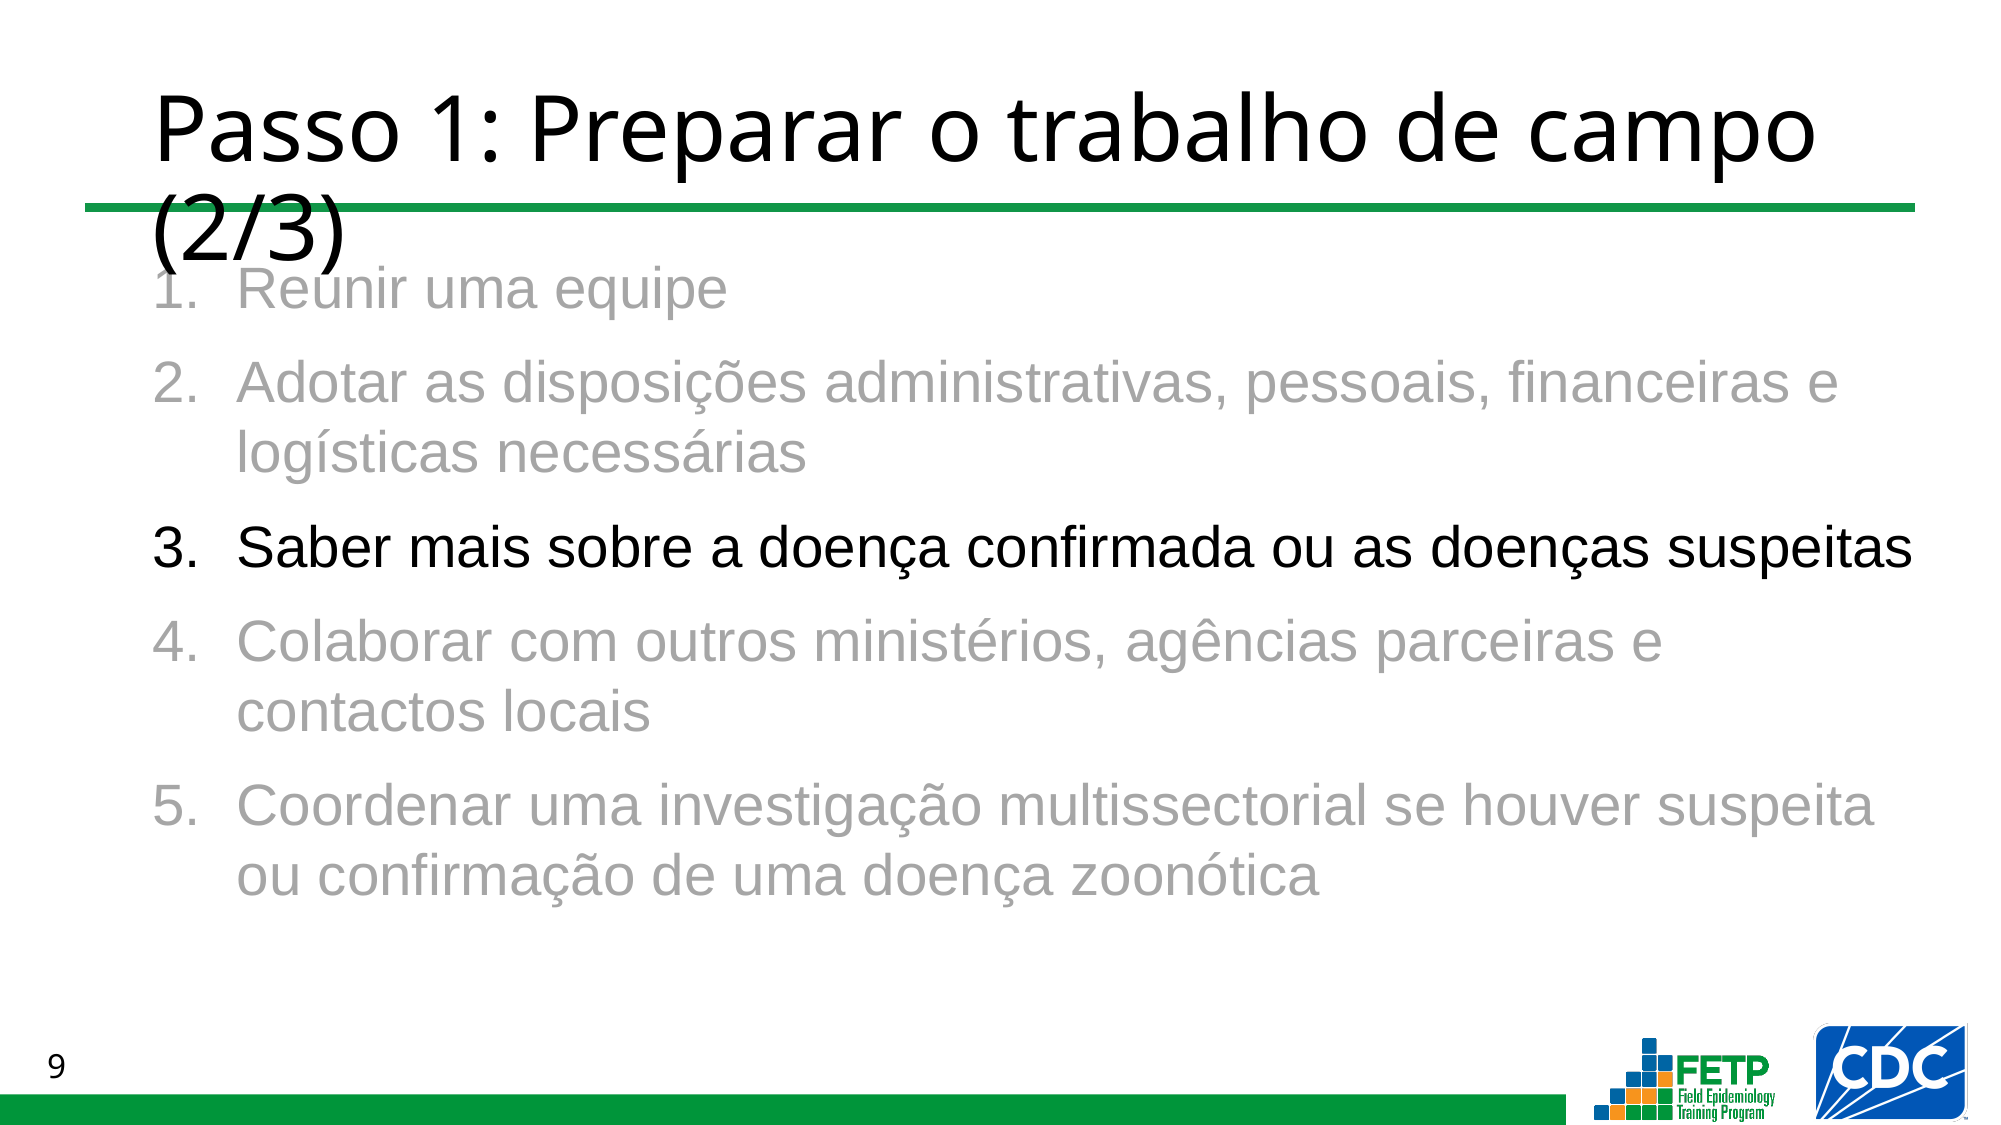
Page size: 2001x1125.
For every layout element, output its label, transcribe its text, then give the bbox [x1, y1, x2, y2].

picture [1813, 1023, 1968, 1122]
title Passo 1: Preparar o trabalho de campo (2/3) [137, 75, 1960, 207]
picture [1594, 1038, 1775, 1122]
list Reunir uma equipe Adotar as disposições administrativas, pessoais, financeiras e logísticas necessárias Saber mais sobre a doença confirmada ou as doenças suspeitas Colaborar com outros ministérios, agências parceiras e contactos locais Coordenar uma investigação multissectorial se houver suspeita ou confirmação de uma doença zoonótica [137, 242, 1943, 1004]
